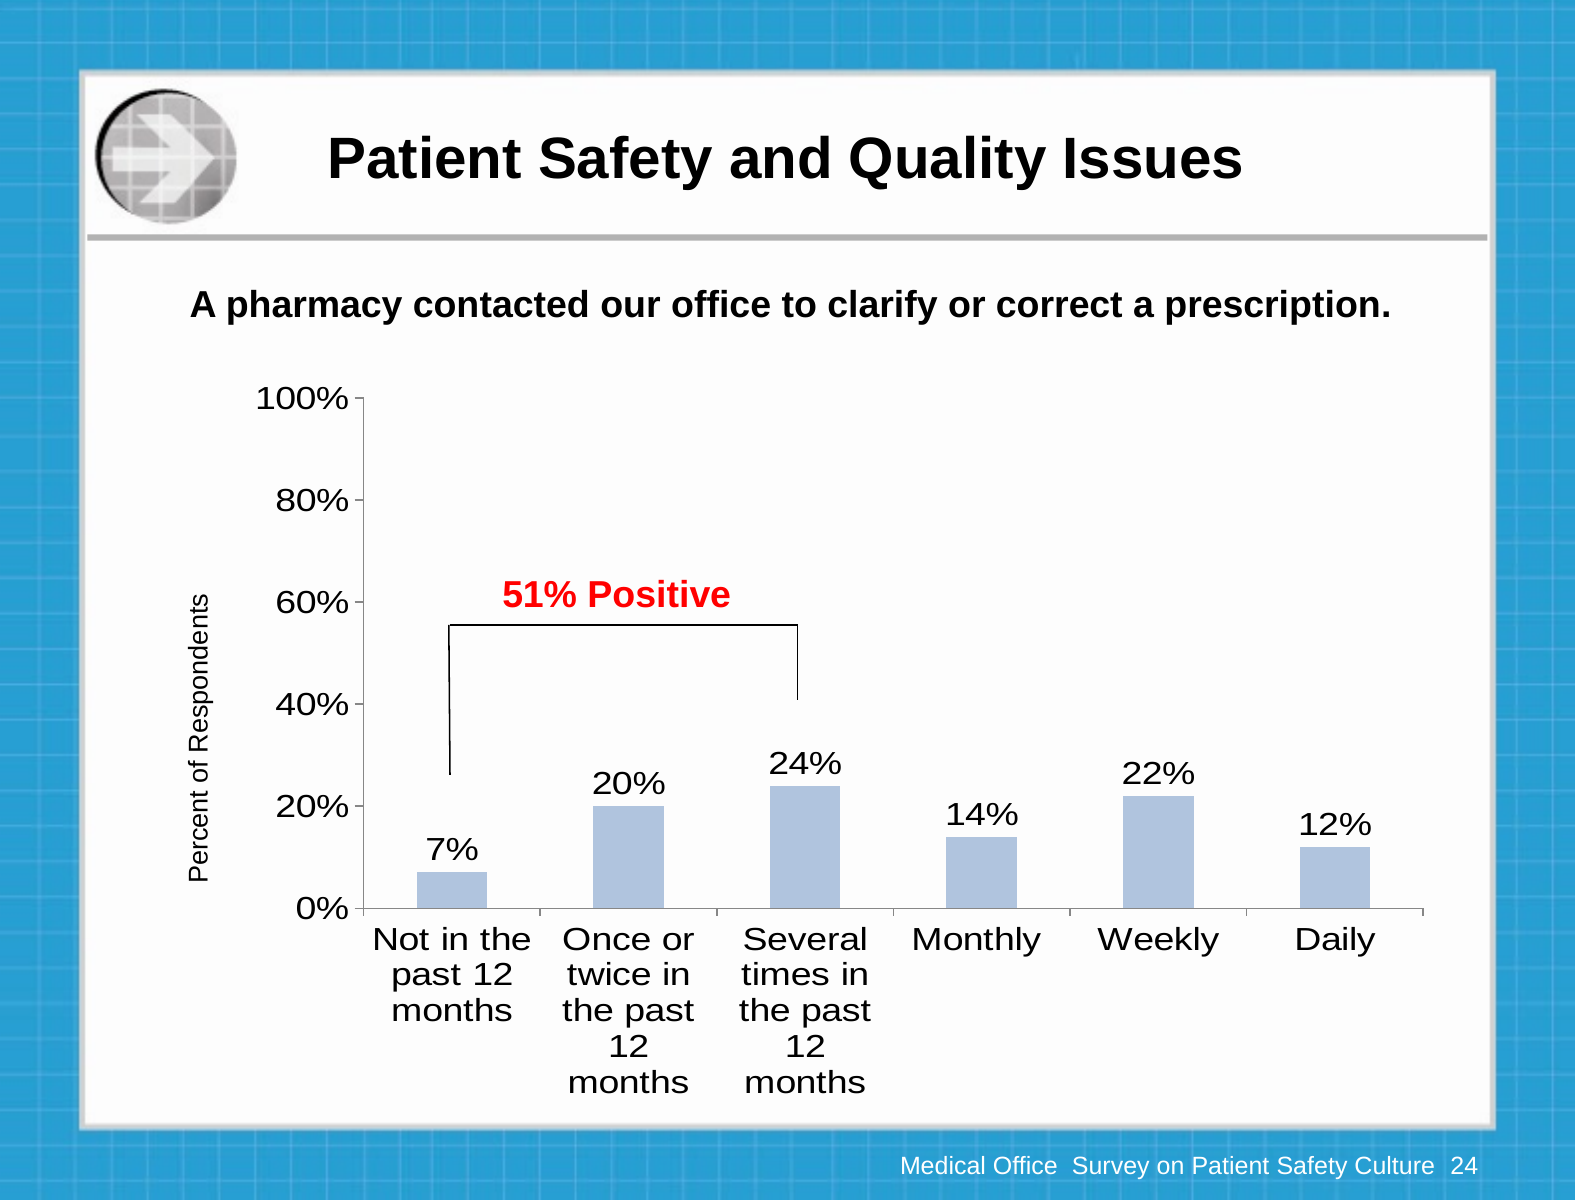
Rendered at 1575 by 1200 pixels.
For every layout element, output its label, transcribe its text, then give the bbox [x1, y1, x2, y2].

picture [0, 0, 1575, 1200]
text_box Patient Safety and Quality Issues [312, 75, 1388, 236]
chart [229, 378, 1461, 1101]
text_box Percent of Respondents [164, 450, 224, 1028]
text_box A pharmacy contacted our office to clarify or correct a prescription. [174, 272, 1418, 333]
